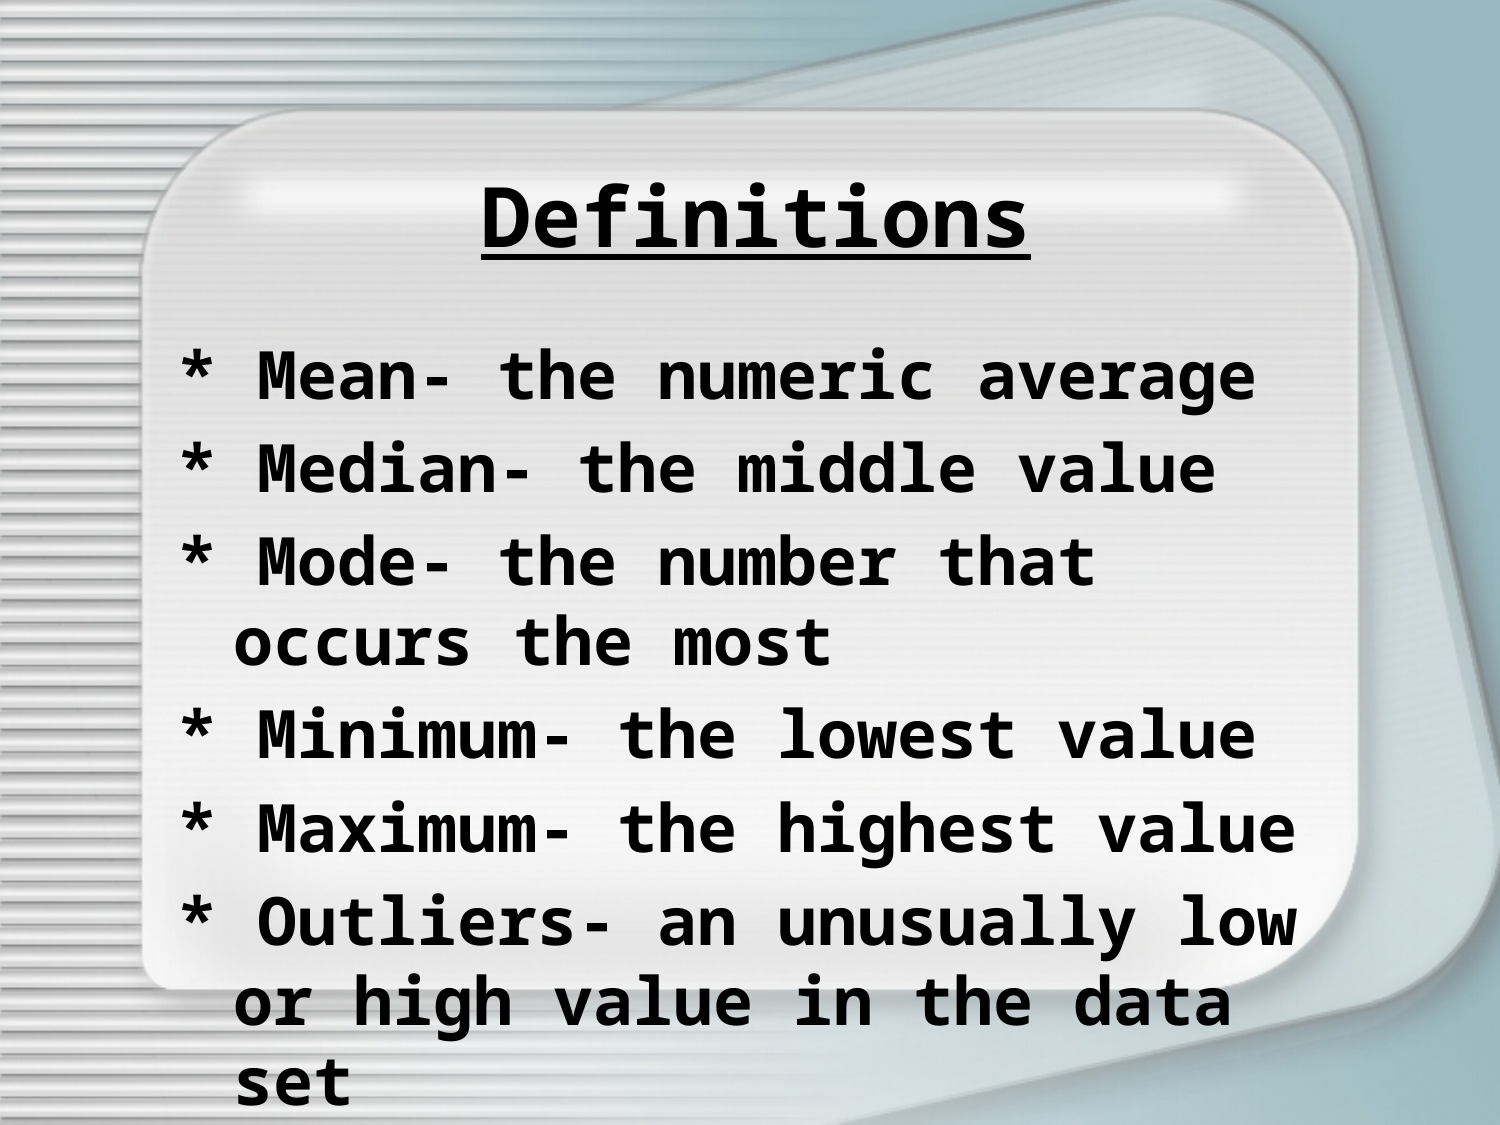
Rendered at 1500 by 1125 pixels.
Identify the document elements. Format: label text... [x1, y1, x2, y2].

list * Mean- the numeric average * Median- the middle value * Mode- the number that occurs the most * Minimum- the lowest value * Maximum- the highest value * Outliers- an unusually low or high value in the data set [162, 324, 1350, 1000]
title Definitions [187, 125, 1325, 304]
picture [0, 0, 1500, 1125]
